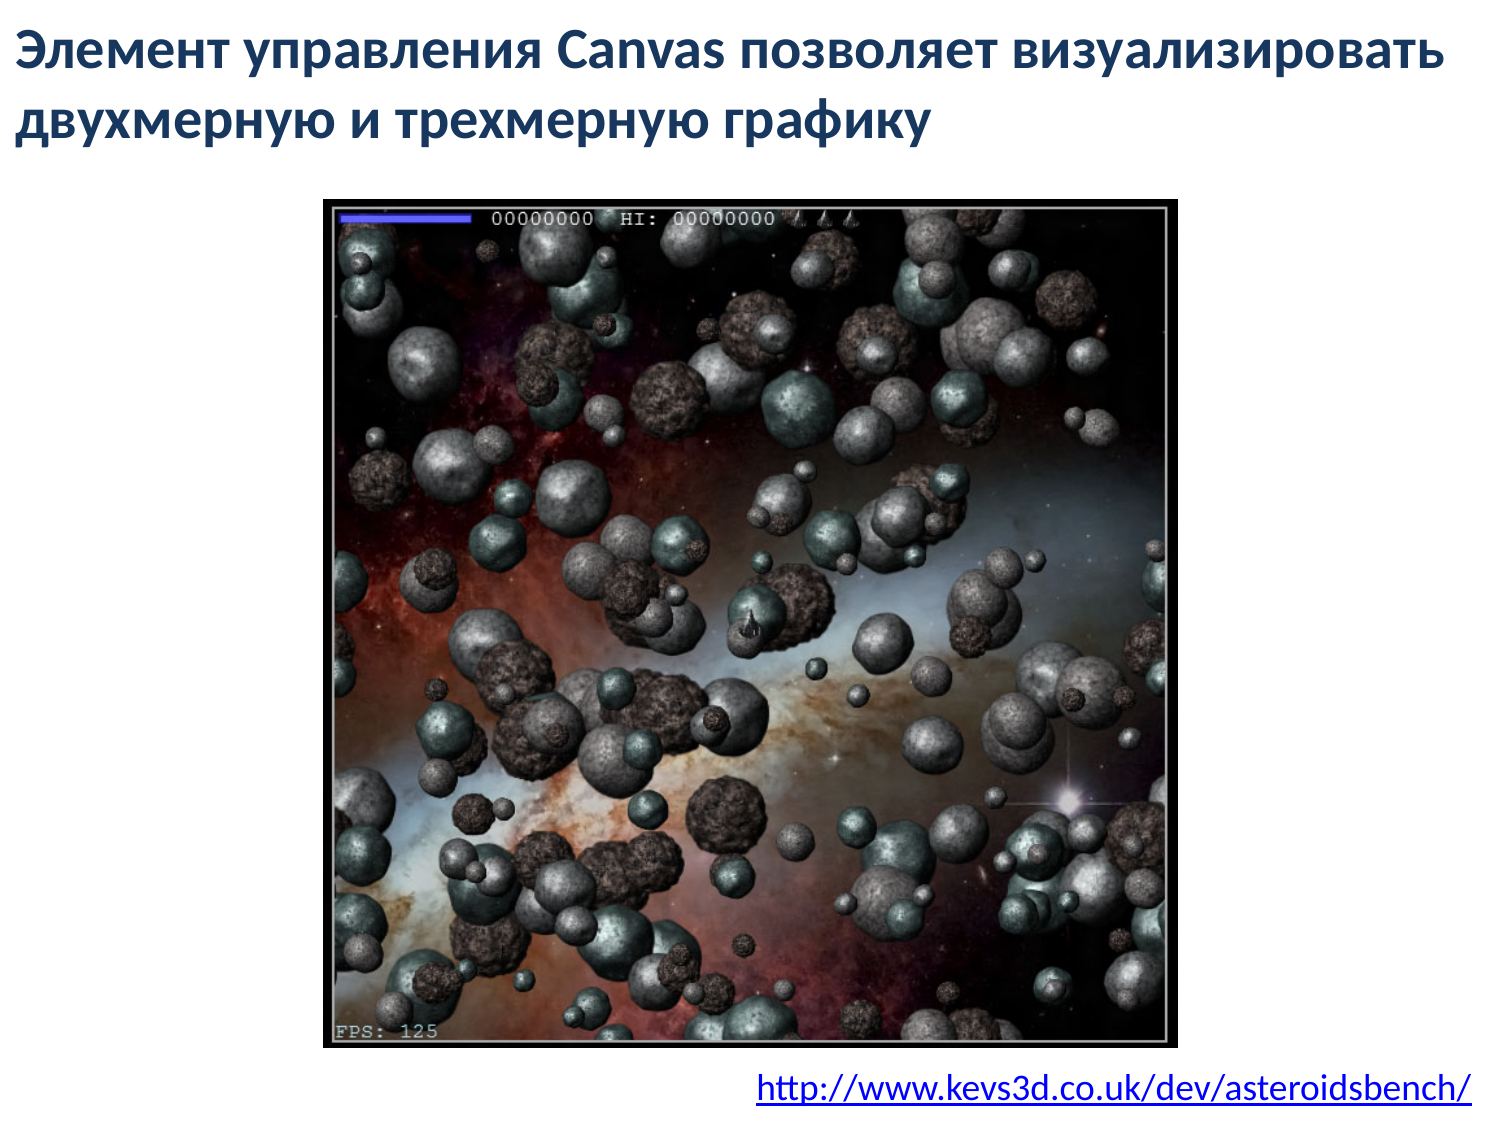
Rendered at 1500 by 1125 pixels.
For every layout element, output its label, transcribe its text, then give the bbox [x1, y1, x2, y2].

picture [322, 199, 1178, 1048]
text_box http://www.kevs3d.co.uk/dev/asteroidsbench/ [741, 1055, 1487, 1116]
text_box Элемент управления Canvas позволяет визуализировать двухмерную и трехмерную графику [0, 2, 1500, 158]
